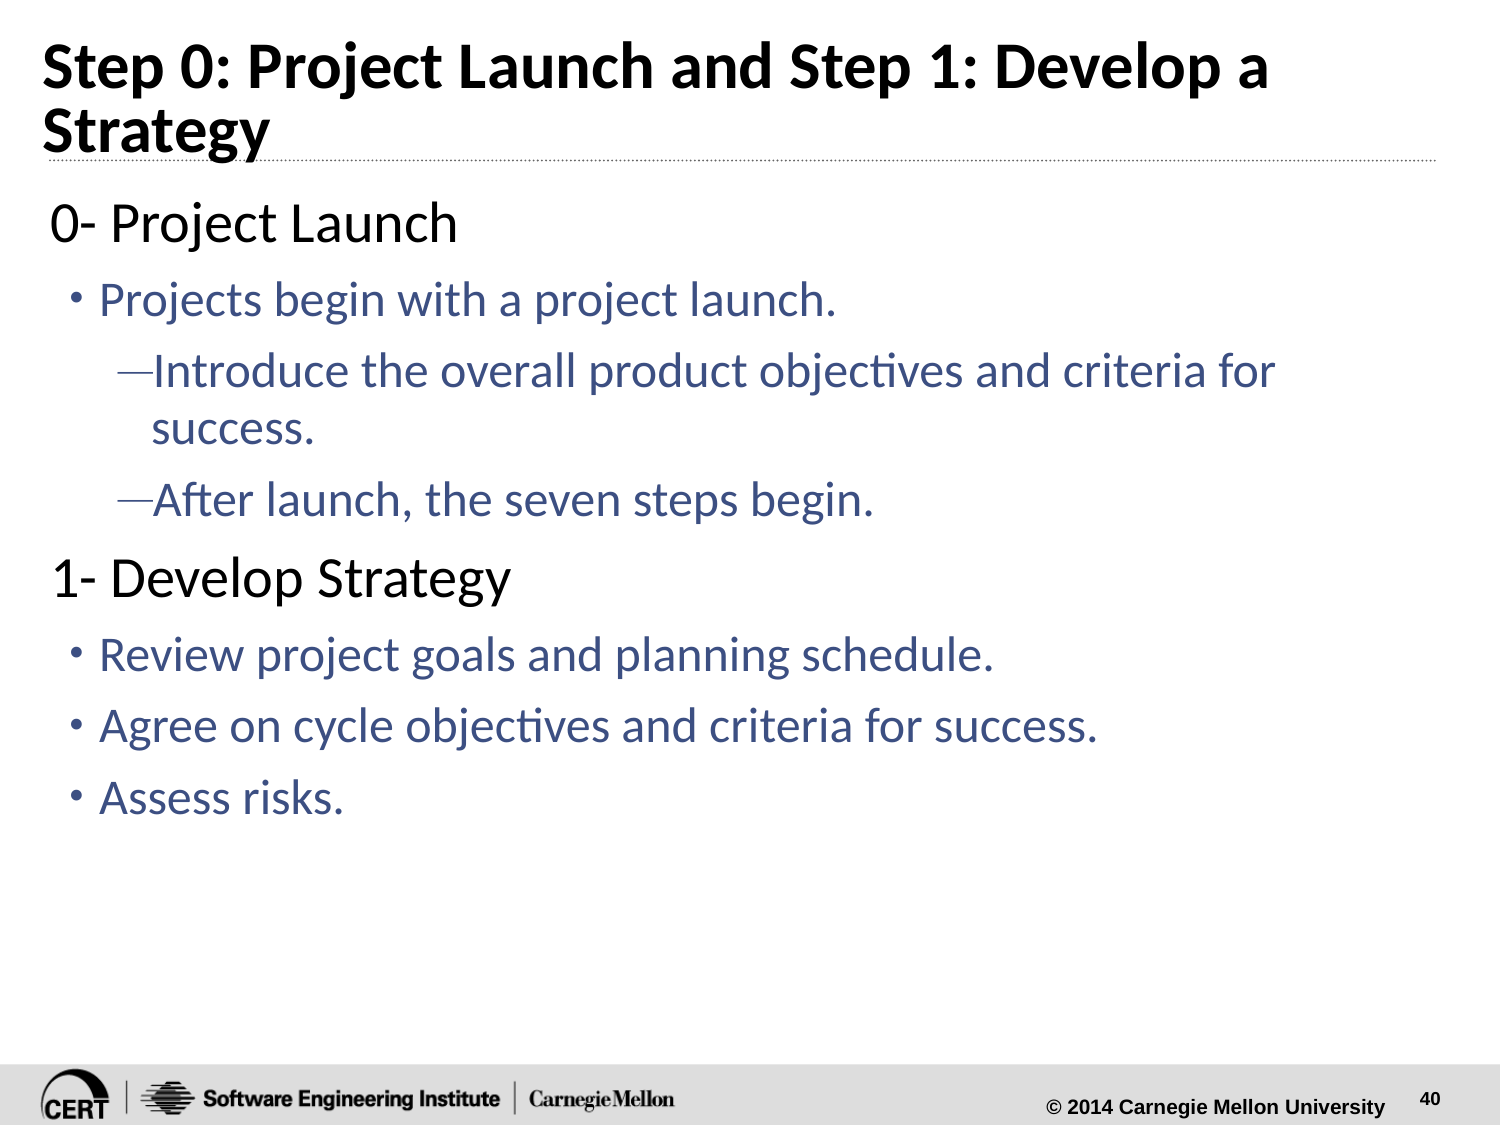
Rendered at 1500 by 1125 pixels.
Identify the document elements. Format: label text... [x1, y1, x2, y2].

list 0- Project Launch Projects begin with a project launch. Introduce the overall product objectives and criteria for success. After launch, the seven steps begin. 1- Develop Strategy Review project goals and planning schedule. Agree on cycle objectives and criteria for success. Assess risks. [49, 187, 1438, 1001]
picture [24, 1065, 688, 1125]
title Step 0: Project Launch and Step 1: Develop a Strategy [42, 37, 1434, 155]
